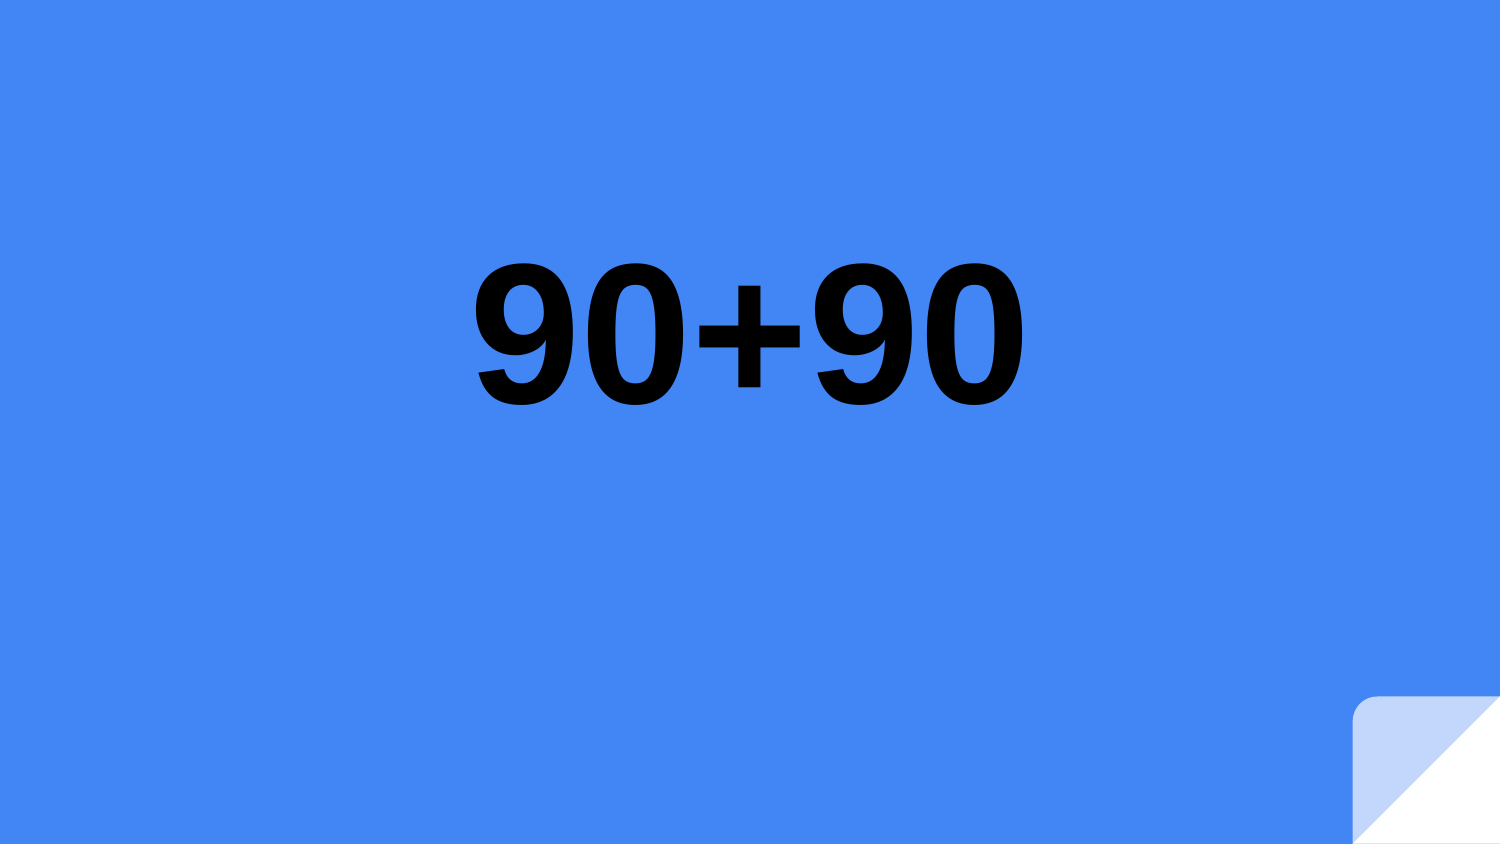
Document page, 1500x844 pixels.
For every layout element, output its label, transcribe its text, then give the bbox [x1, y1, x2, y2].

title 90+90 [51, 207, 1449, 459]
